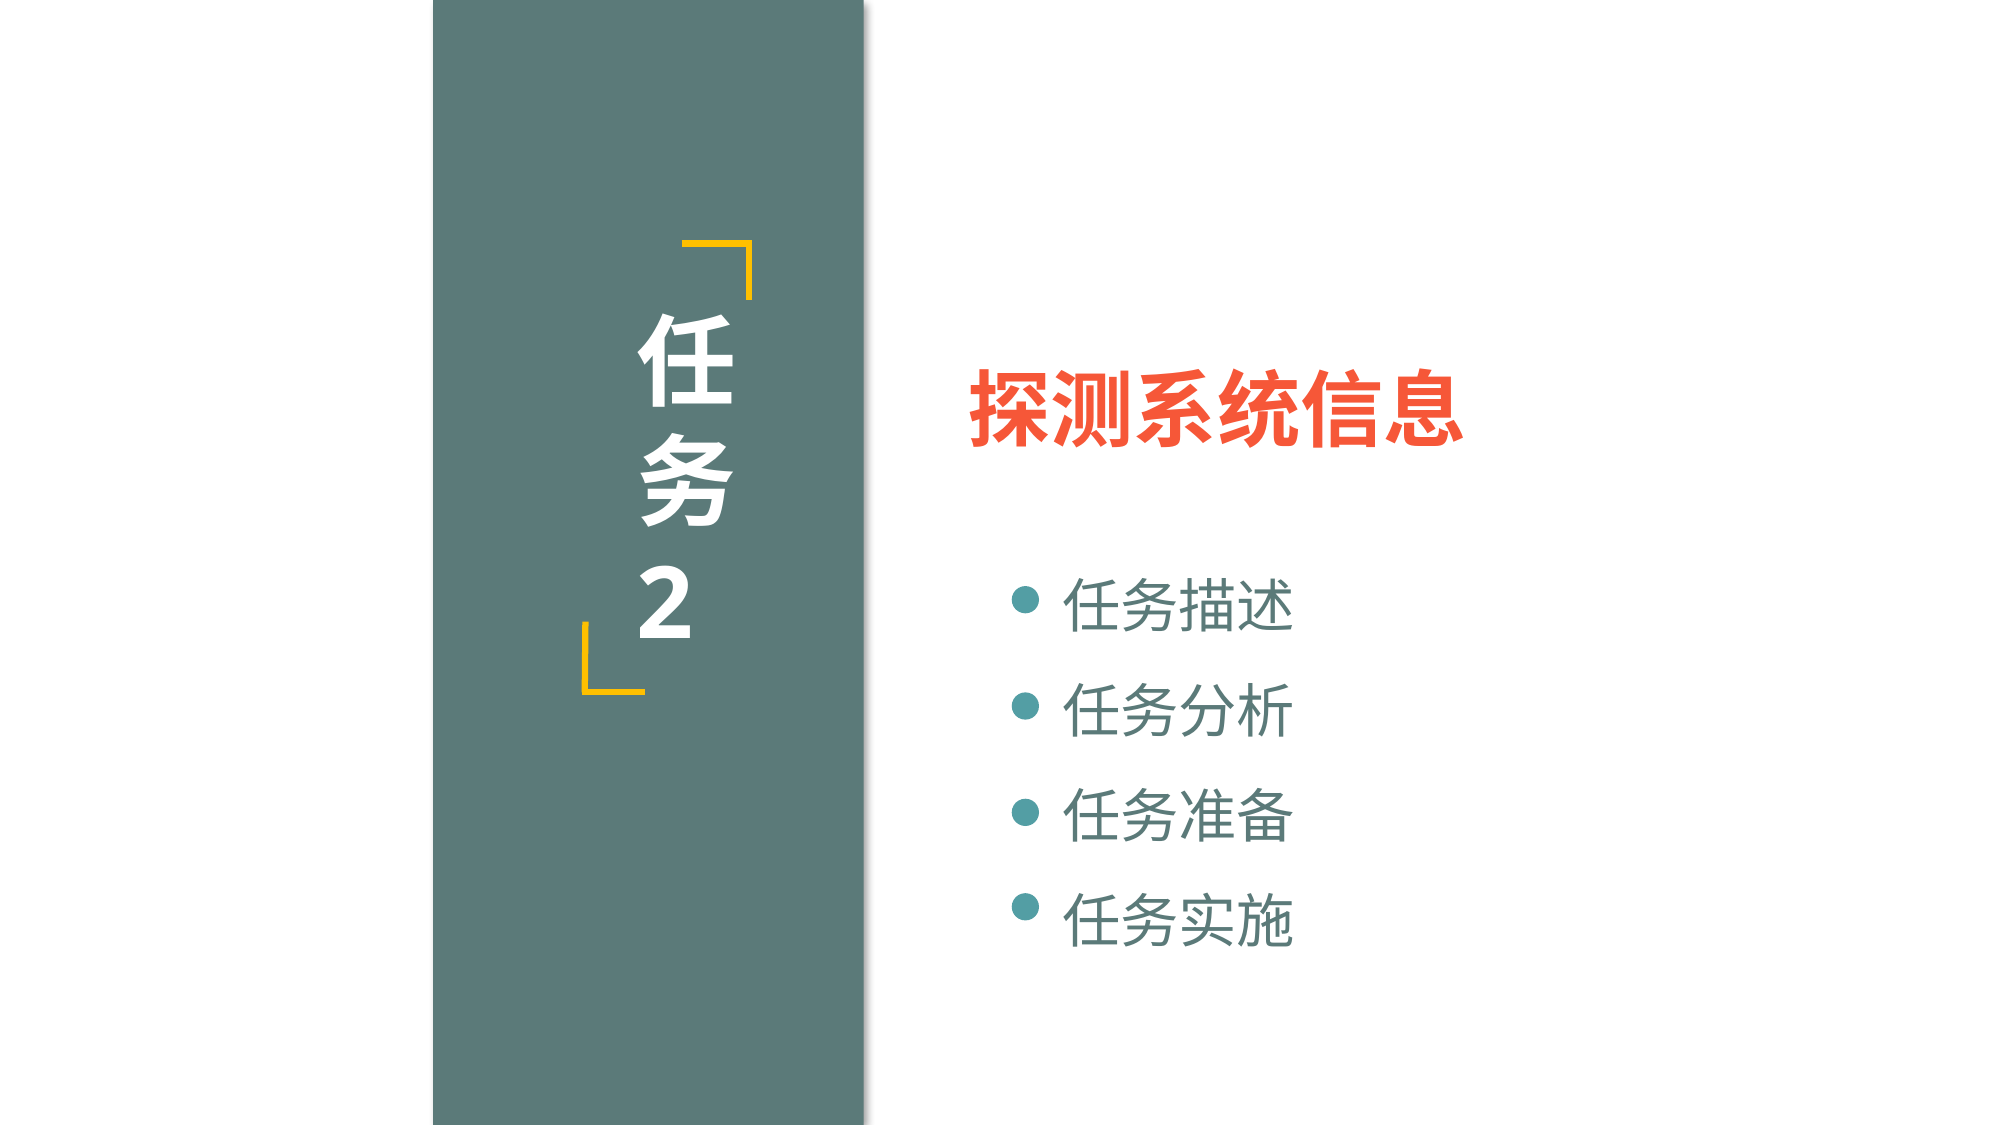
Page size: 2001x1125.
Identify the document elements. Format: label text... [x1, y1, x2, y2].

text_box 探测系统信息 [952, 349, 1656, 465]
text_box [1011, 527, 1778, 967]
text_box [432, 0, 865, 1125]
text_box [581, 240, 752, 693]
